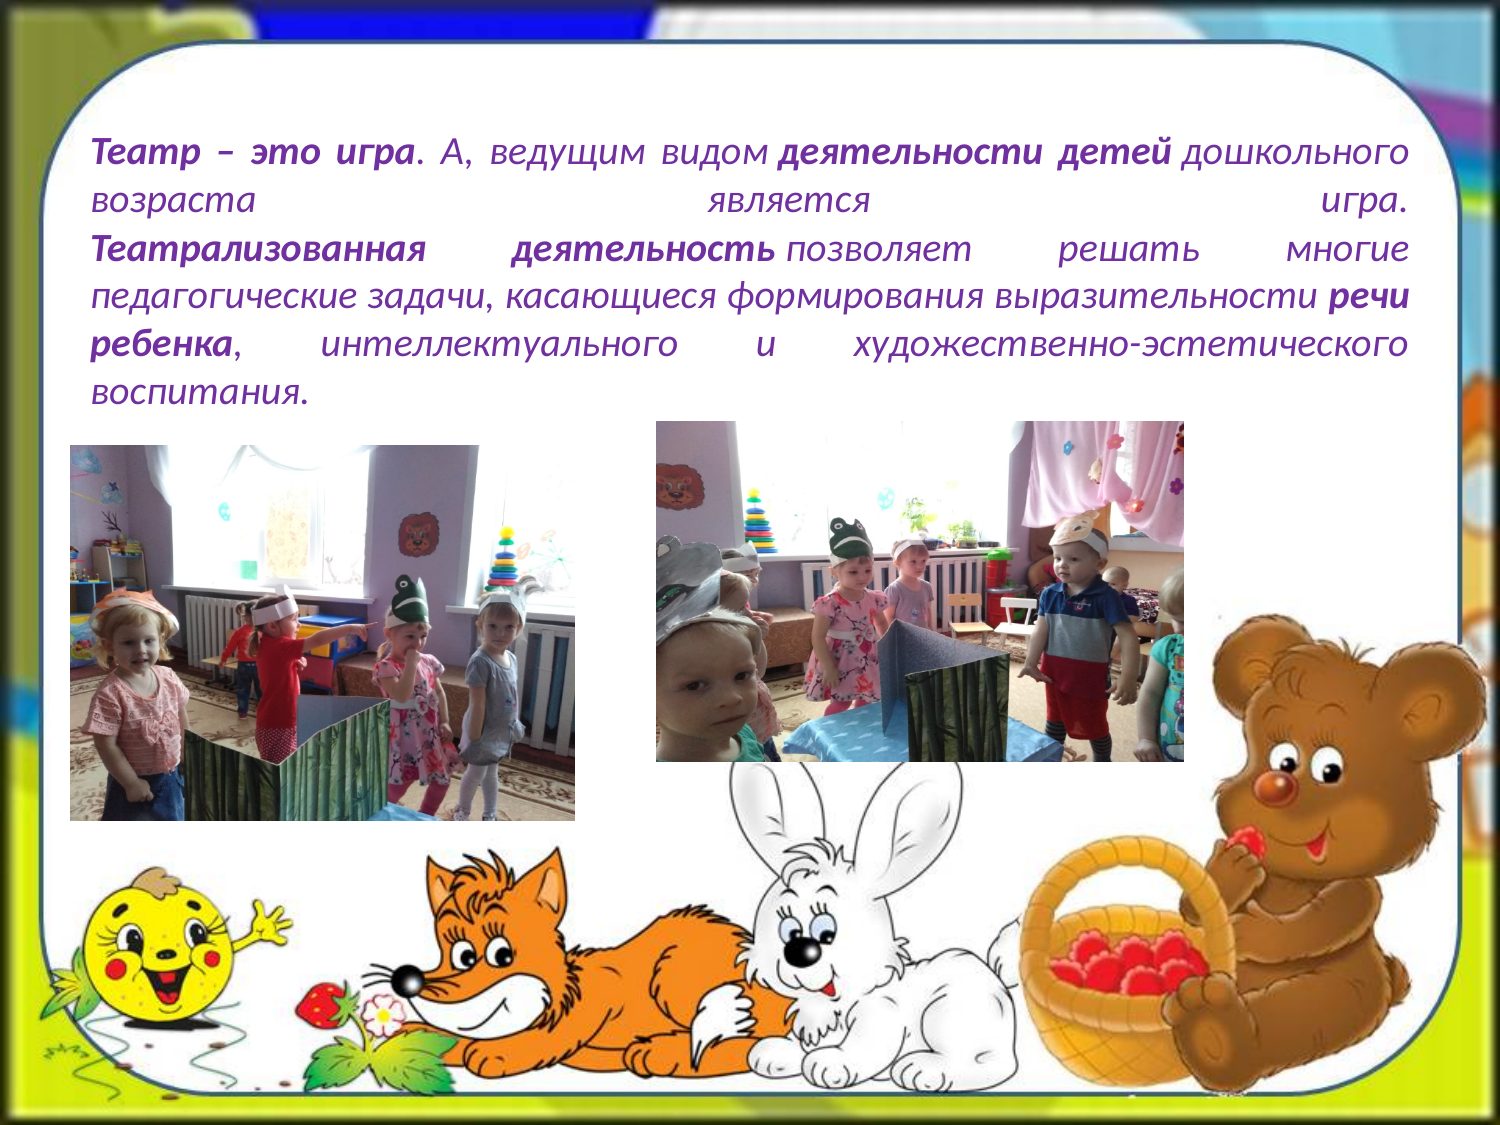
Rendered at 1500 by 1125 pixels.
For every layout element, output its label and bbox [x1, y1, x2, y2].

picture [70, 445, 575, 821]
list [0, 0, 1500, 1125]
picture [655, 421, 1184, 762]
